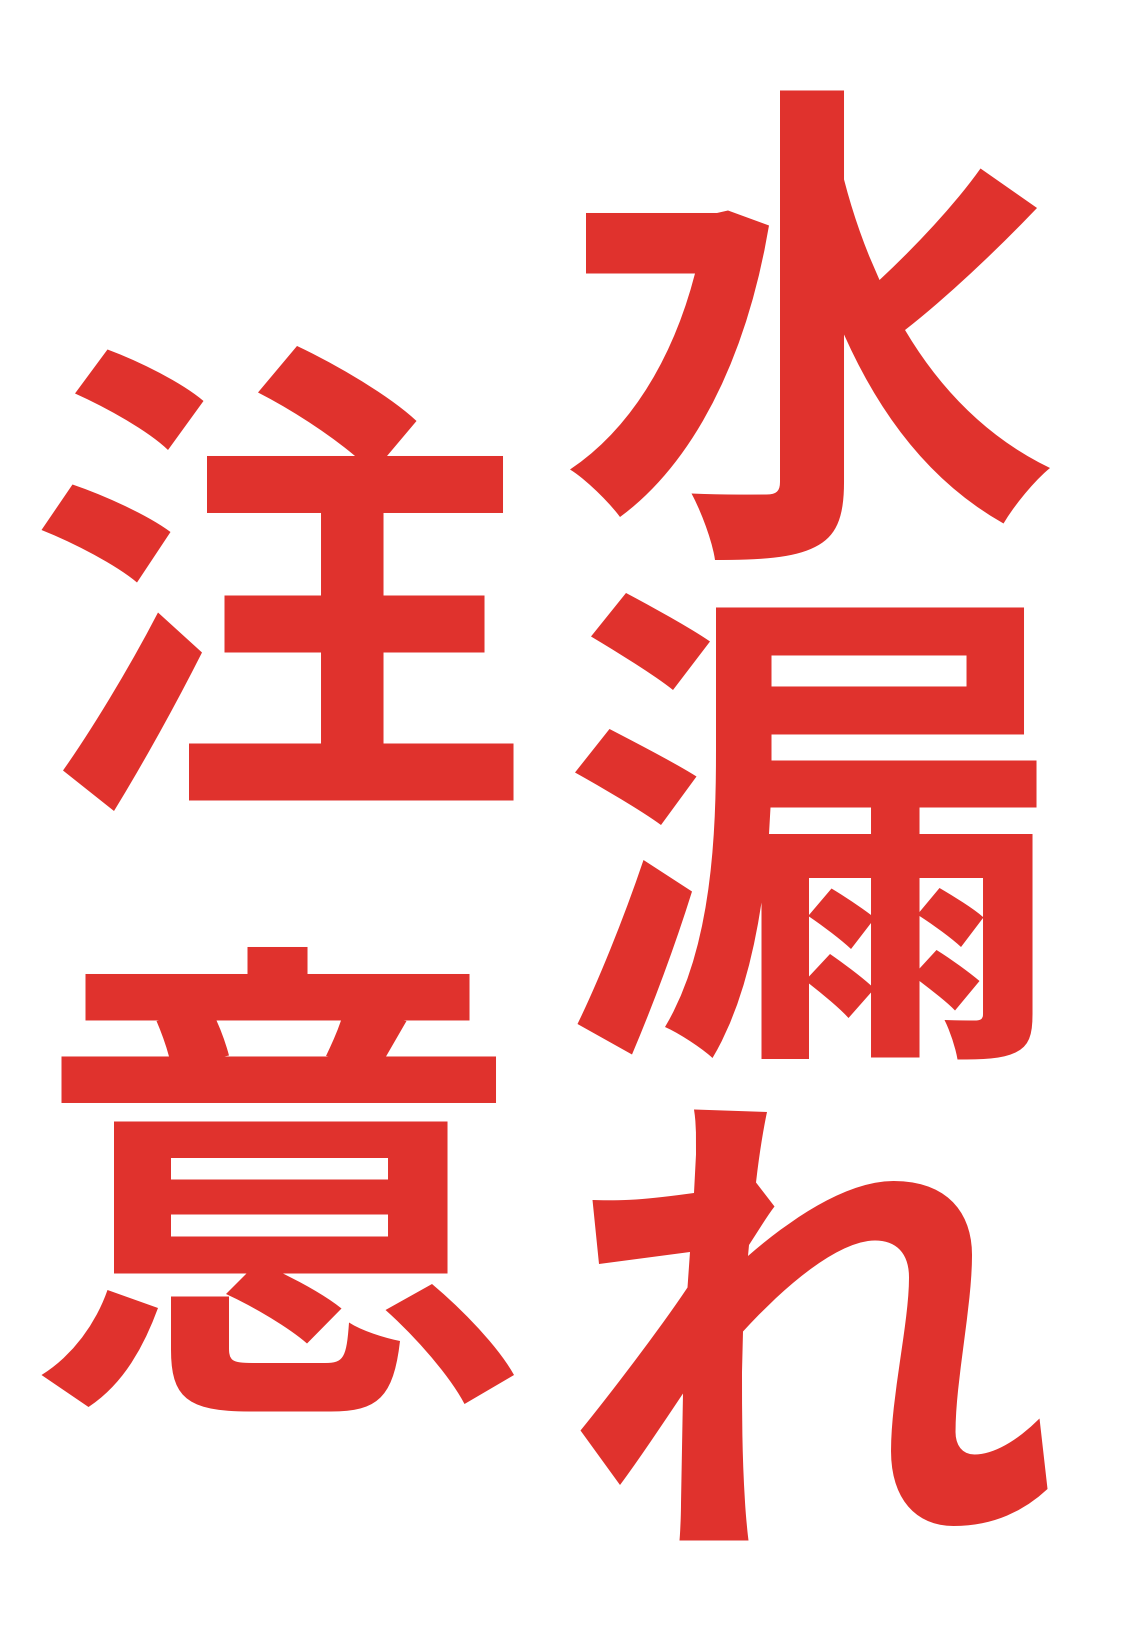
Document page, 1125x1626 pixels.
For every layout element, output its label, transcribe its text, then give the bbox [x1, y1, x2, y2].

text_box 水漏れ [503, 107, 1118, 1623]
text_box 注意 [0, 264, 587, 1480]
